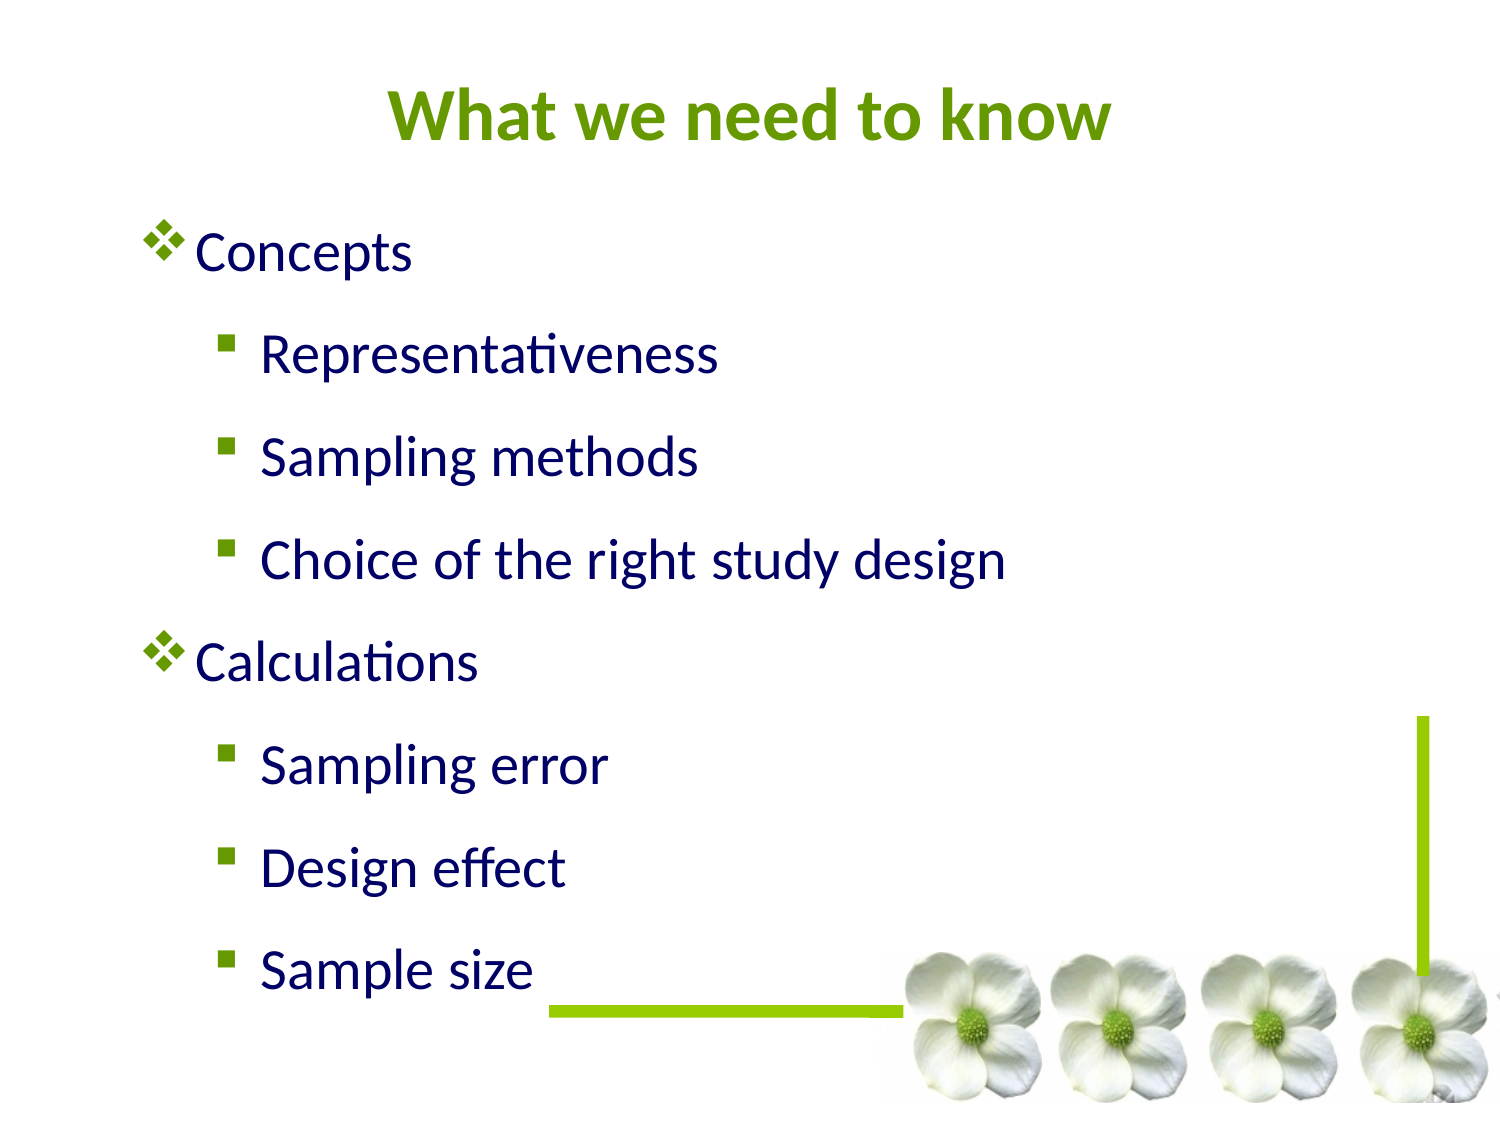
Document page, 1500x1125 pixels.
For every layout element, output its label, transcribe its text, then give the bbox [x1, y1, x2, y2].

picture [878, 952, 1500, 1103]
list Concepts Representativeness Sampling methods Choice of the right study design Calculations Sampling error Design effect Sample size [123, 184, 1389, 936]
title What we need to know [112, 16, 1388, 205]
